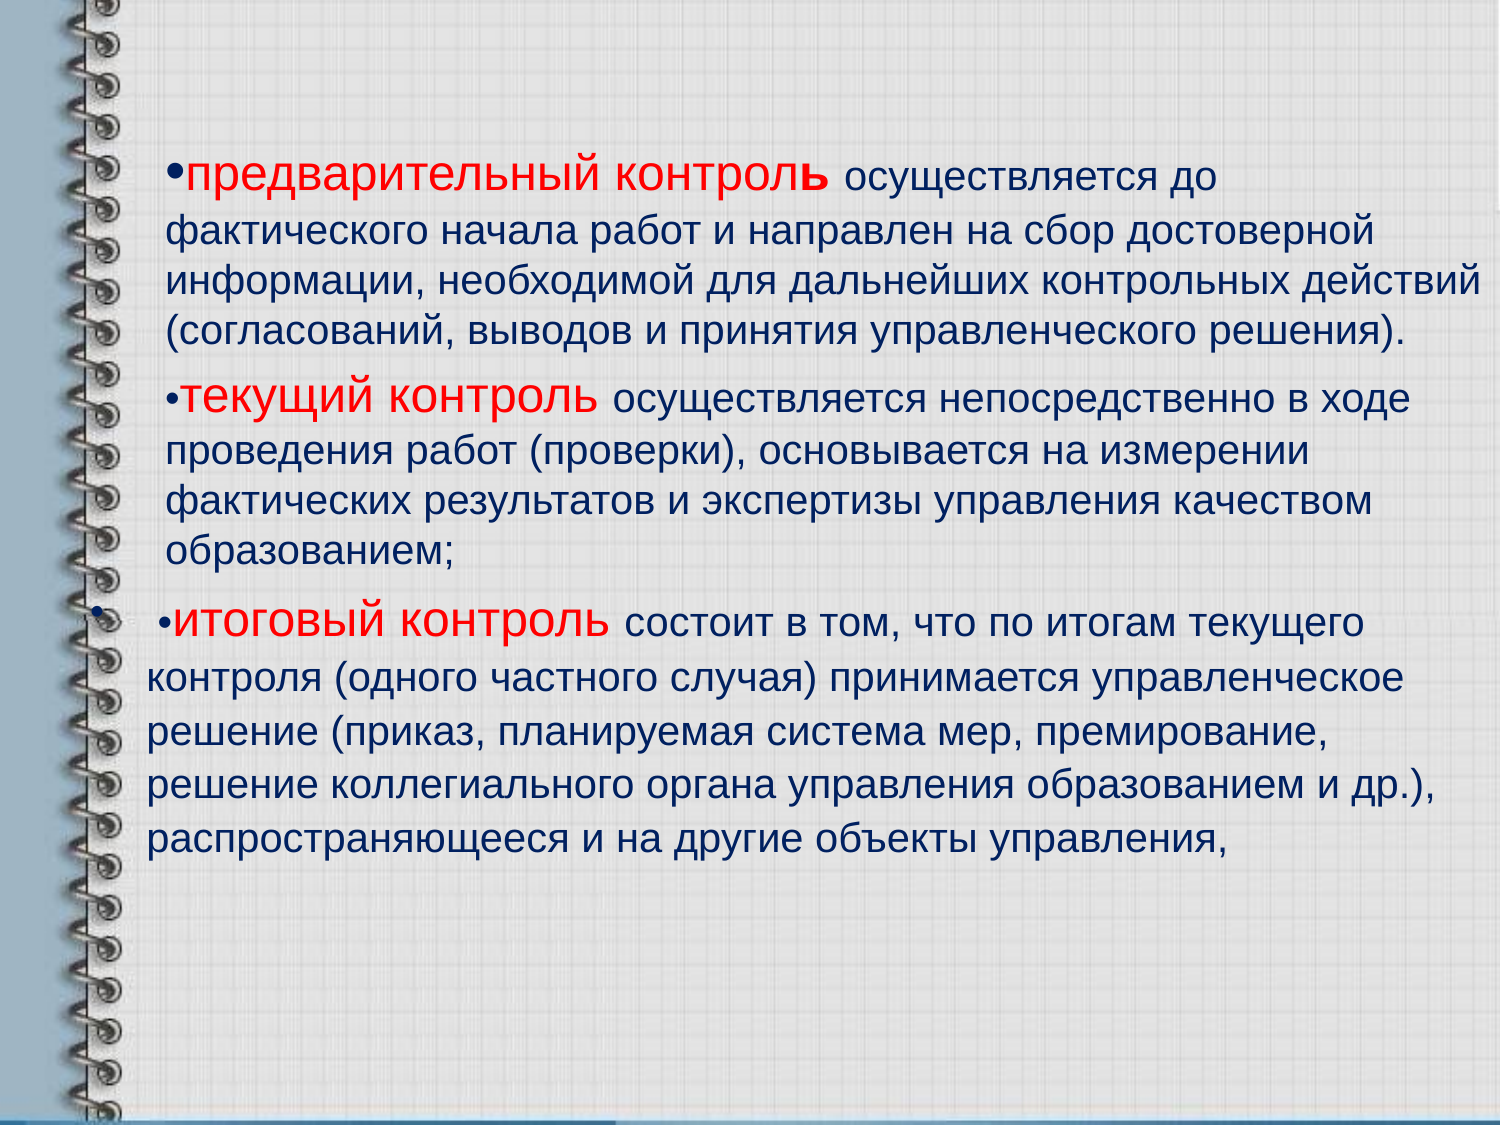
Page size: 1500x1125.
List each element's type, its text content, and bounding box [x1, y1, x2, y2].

list •предварительный контроль осуществляется до фактического начала работ и направлен на сбор достоверной информации, необходимой для дальнейших контрольных действий (согласований, выводов и принятия управленческого решения). •текущий контроль осуществляется непосредственно в ходе проведения работ (проверки), основывается на измерении фактических результатов и экспертизы управления качеством образованием; •итоговый контроль состоит в том, что по итогам текущего контроля (одного частного случая) принимается управленческое решение (приказ, планируемая система мер, премирование, решение коллегиального органа управления образованием и др.), распространяющееся и на другие объекты управления, [74, 124, 1500, 1006]
picture [0, 0, 1500, 1125]
